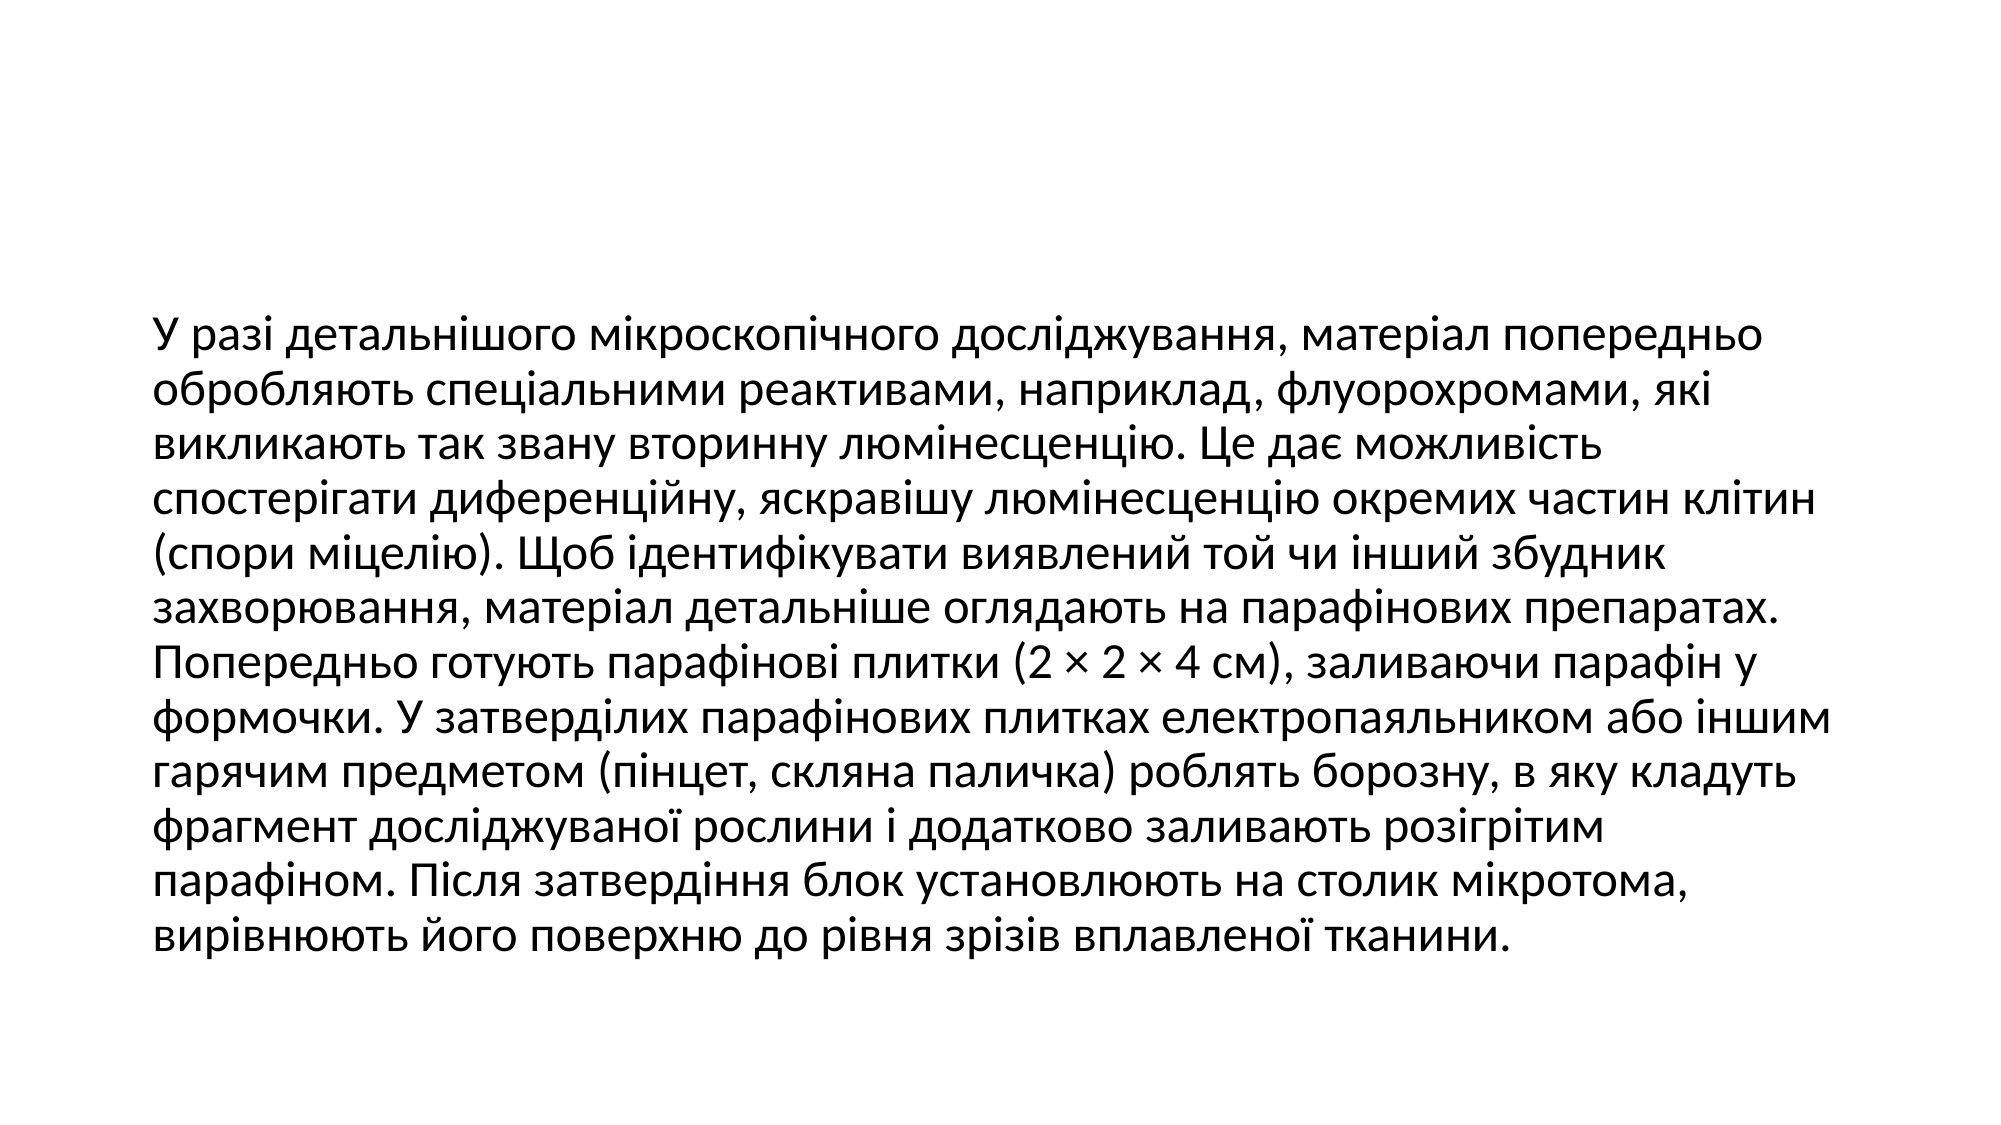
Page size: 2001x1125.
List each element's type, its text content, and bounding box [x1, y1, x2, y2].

list У разі детальнішого мікроскопічного досліджування, матеріал попередньо обробляють спеціальними реактивами, наприклад, флуорохромами, які викликають так звану вторинну люмінесценцію. Це дає можливість спостерігати диференційну, яскравішу люмінесценцію окремих частин клітин (спори міцелію). Щоб ідентифікувати виявлений той чи інший збудник захворювання, матеріал детальніше оглядають на парафінових препаратах. Попередньо готують парафінові плитки (2 × 2 × 4 см), заливаючи парафін у формочки. У затверділих парафінових плитках електропаяльником або іншим гарячим предметом (пінцет, скляна паличка) роблять борозну, в яку кладуть фрагмент досліджуваної рослини і додатково заливають розігрітим парафіном. Після затвердіння блок установлюють на столик мікротома, вирівнюють його поверхню до рівня зрізів вплавленої тканини. [137, 299, 1863, 1014]
